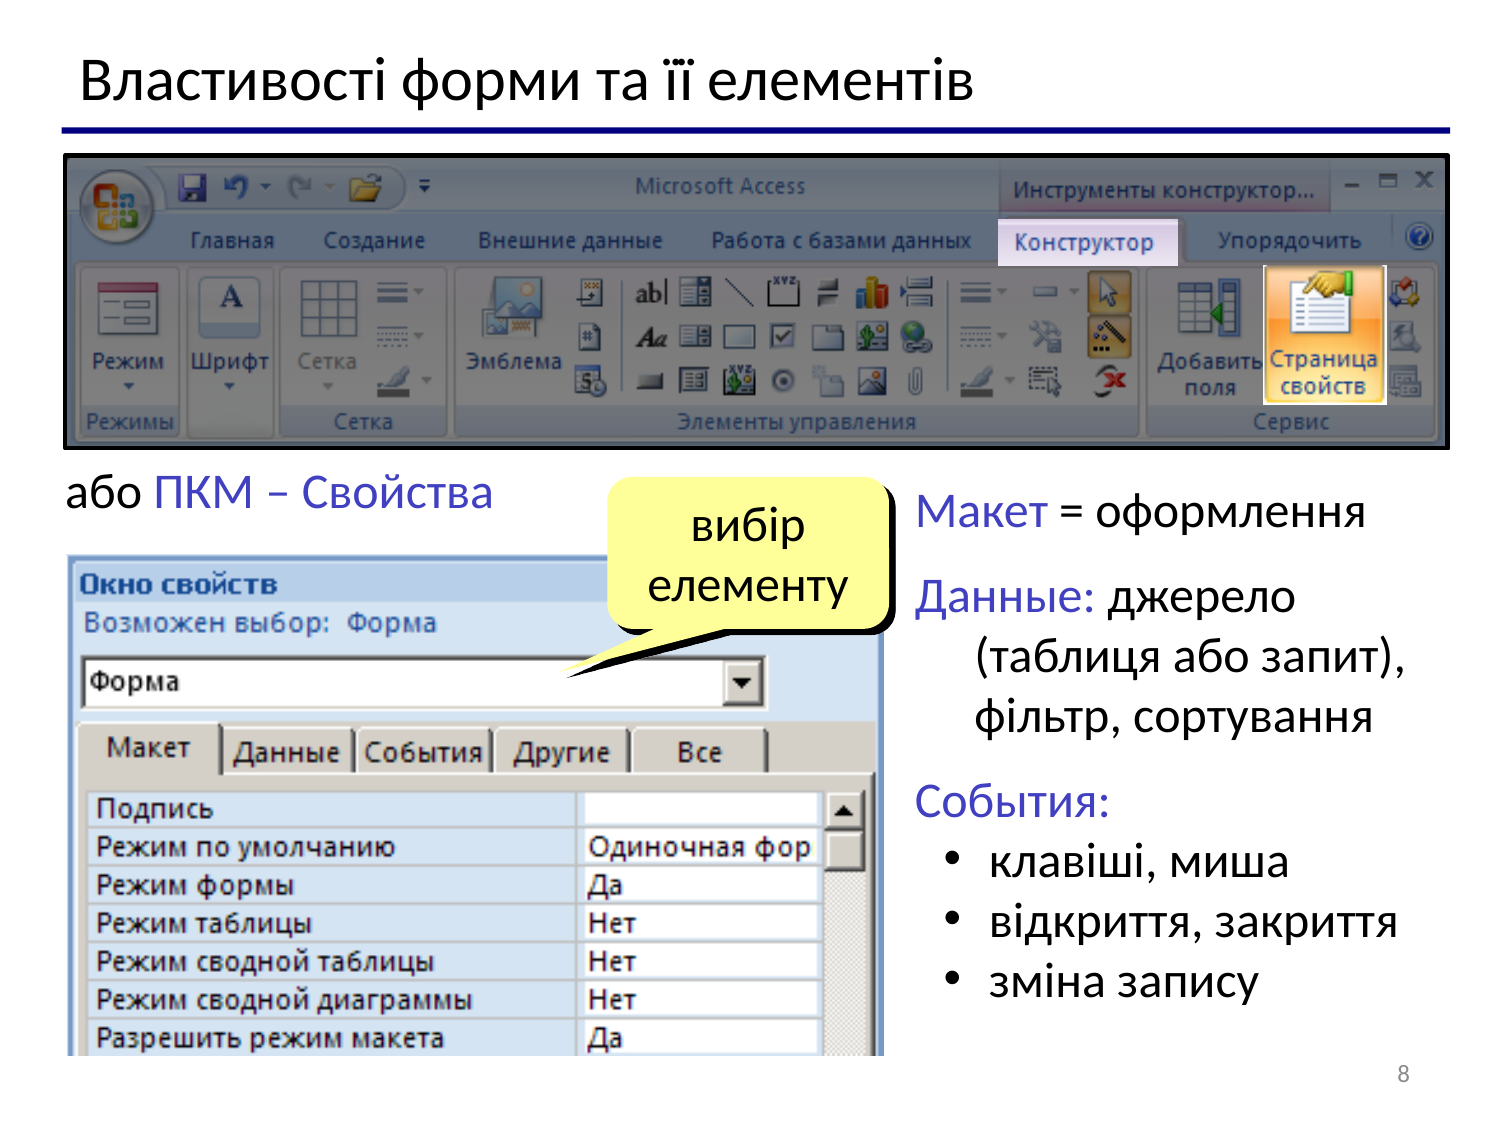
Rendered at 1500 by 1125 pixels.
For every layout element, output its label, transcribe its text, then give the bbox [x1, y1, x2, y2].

text_box Макет = оформлення Данные: джерело (таблиця або запит), фільтр, сортування События: клавіші, миша відкриття, закриття зміна запису [899, 469, 1466, 1015]
slide_number 8 [1074, 1042, 1425, 1103]
text_box вибір елементу [607, 476, 890, 611]
picture [64, 154, 1450, 451]
picture [66, 553, 884, 1056]
text_box або ПКМ – Свойства [50, 451, 801, 527]
text_box Властивості форми та її елементів [64, 31, 1401, 121]
